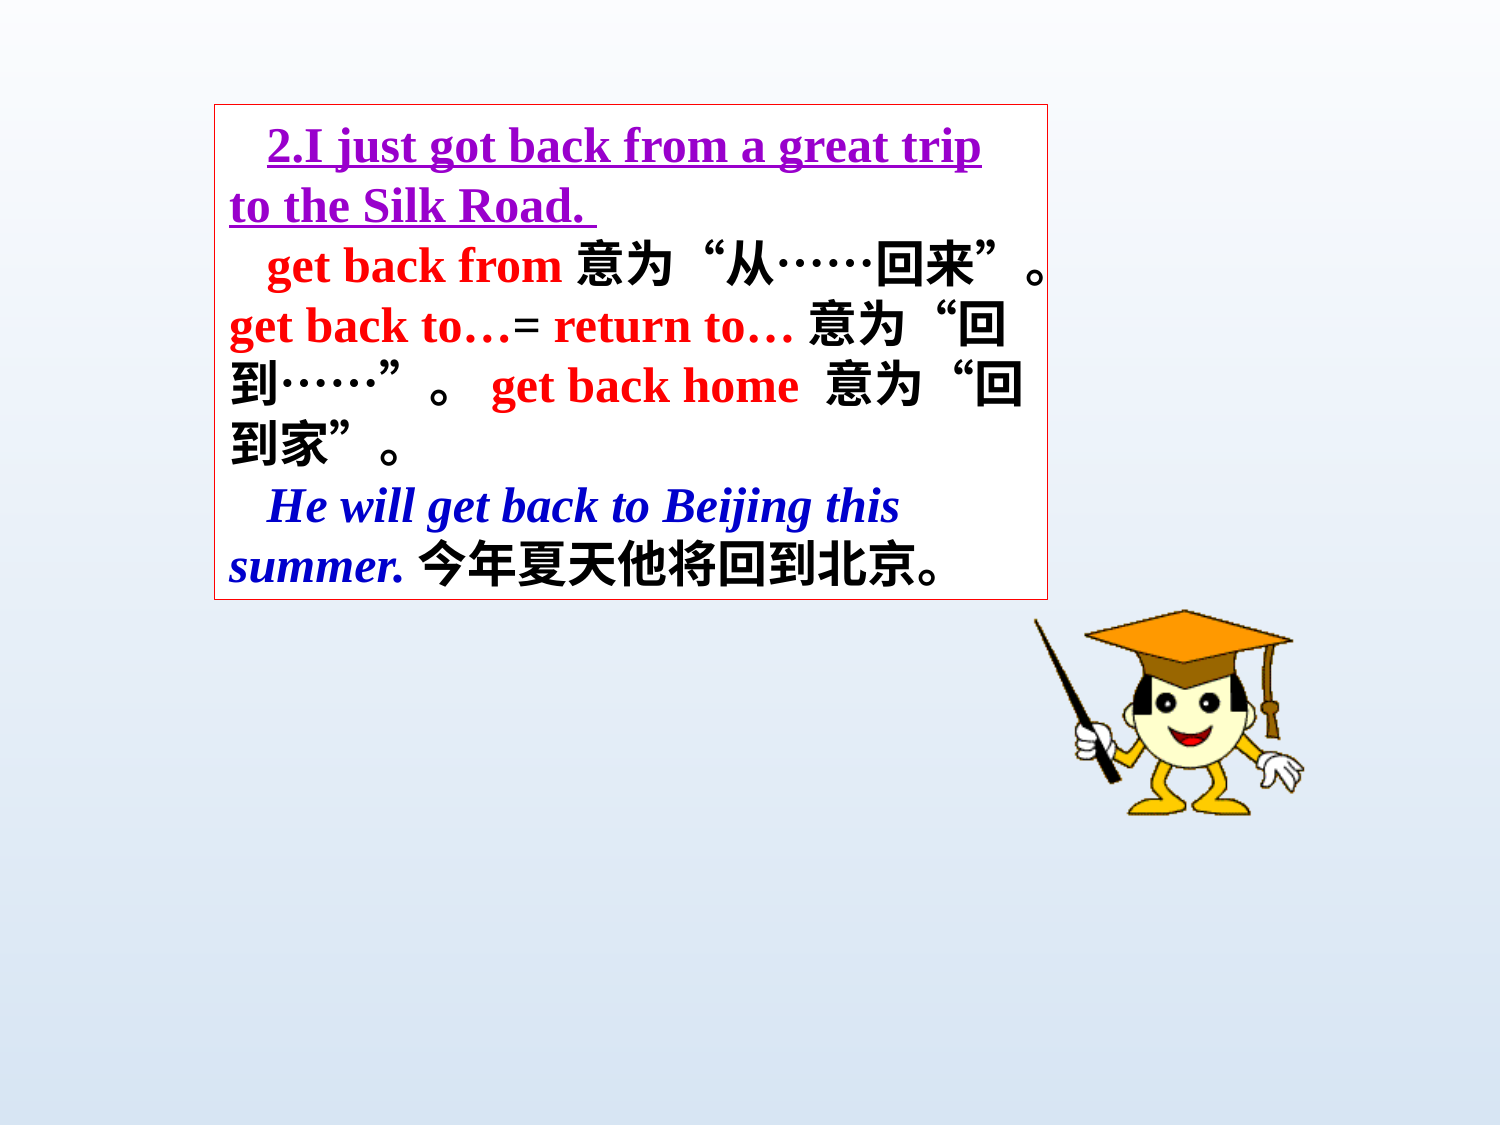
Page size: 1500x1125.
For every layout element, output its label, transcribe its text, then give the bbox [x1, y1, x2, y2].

text_box 2.I just got back from a great trip to the Silk Road. get back from意为“从……回来”。get back to…= return to…意为“回到……”。get back home 意为“回到家”。 He will get back to Beijing this summer.今年夏天他将回到北京。 [214, 104, 1048, 600]
picture [1014, 594, 1328, 830]
